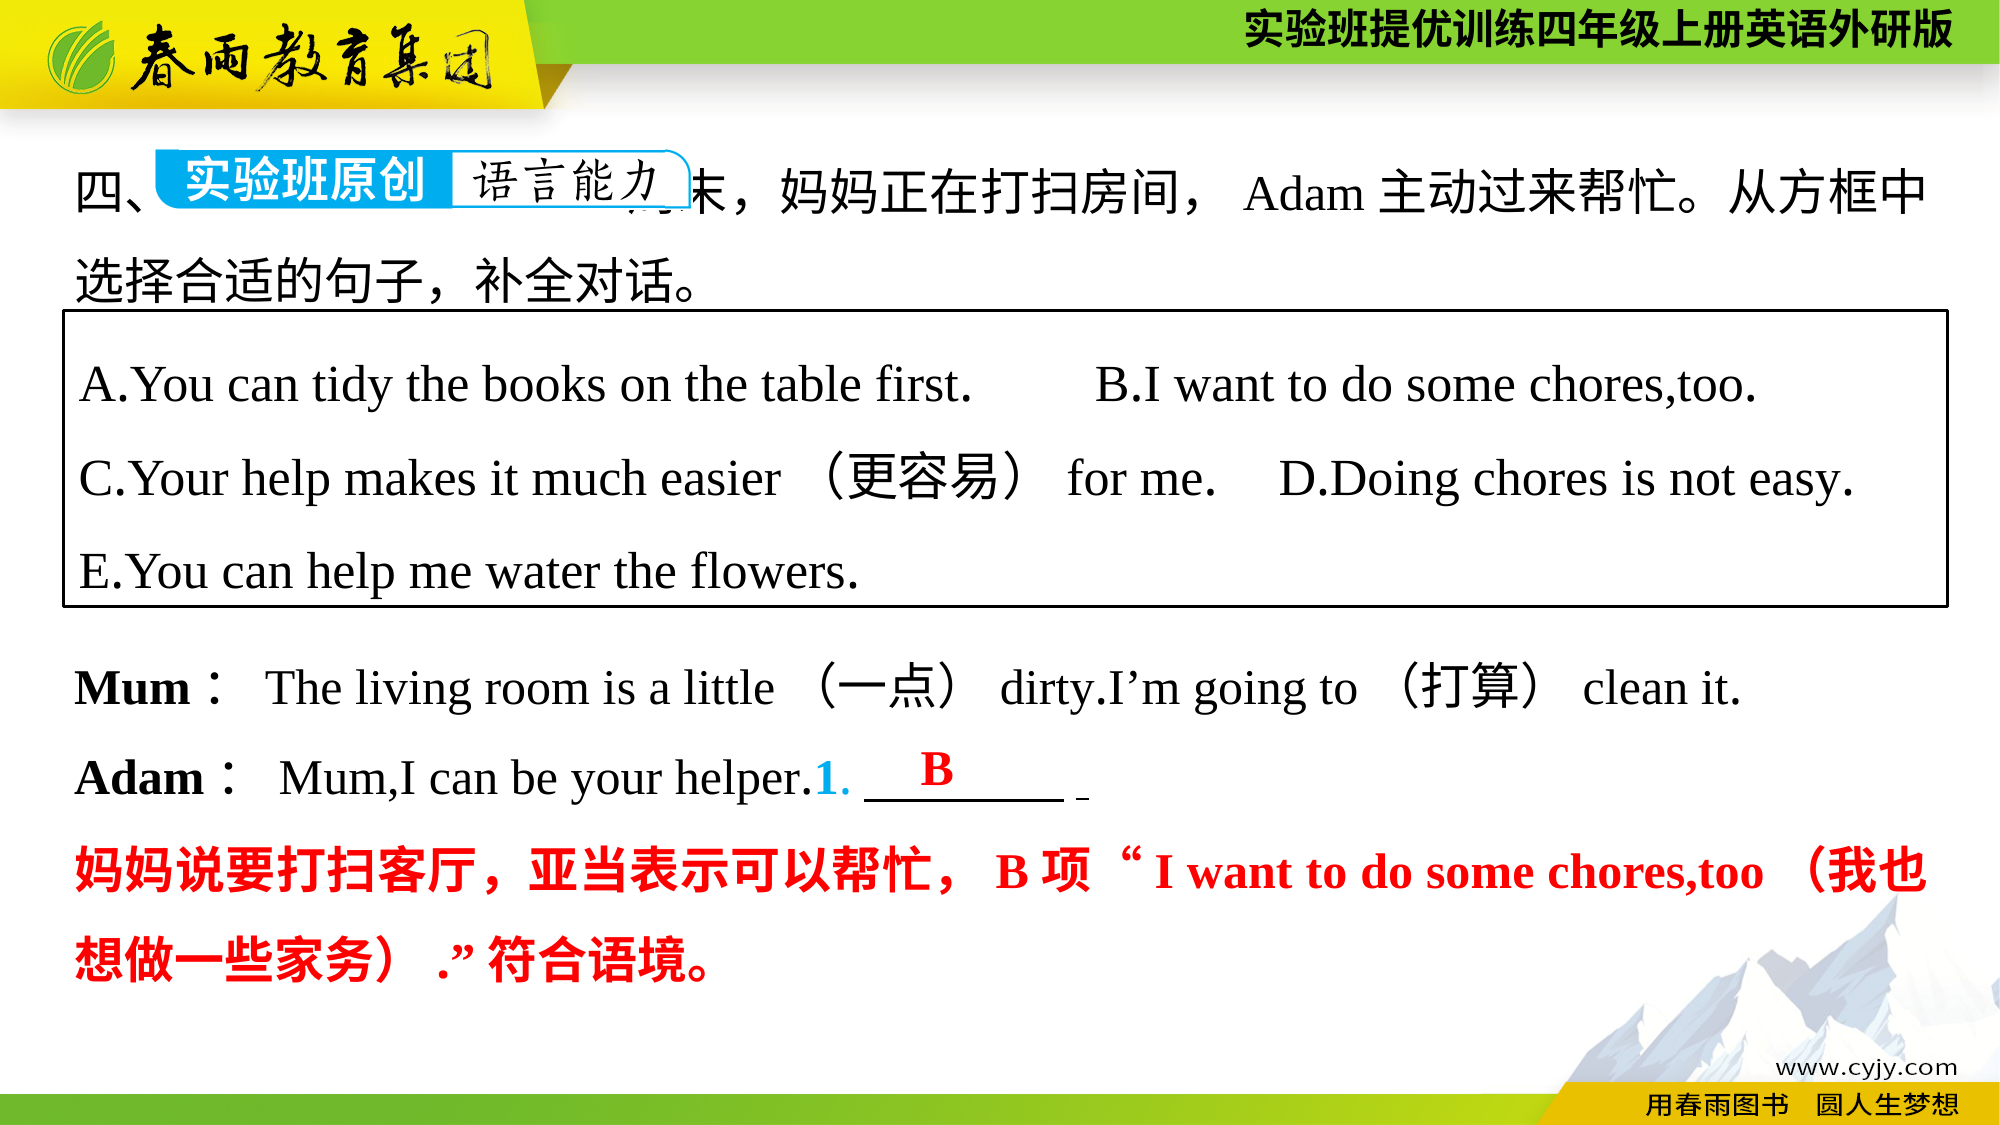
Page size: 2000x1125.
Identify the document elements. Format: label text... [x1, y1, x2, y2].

text_box 妈妈说要打扫客厅，亚当表示可以帮忙，B项“I want to do some chores,too（我也想做一些家务）.”符合语境。 [59, 801, 1944, 997]
text_box A.You can tidy the books on the table first. B.I want to do some chores,too. C.Your help makes it much easier（更容易）for me. D.Doing chores is not easy. E.You can help me water the flowers. [63, 310, 1948, 607]
list 四、 周末，妈妈正在打扫房间，Adam主动过来帮忙。从方框中选择合适的句子，补全对话。 Mum：The living room is a little（一点）dirty.I’m going to（打算）clean it. Adam：Mum,I can be your helper.1. . [59, 122, 1944, 801]
picture [0, 0, 2000, 1125]
text_box B [905, 727, 969, 801]
